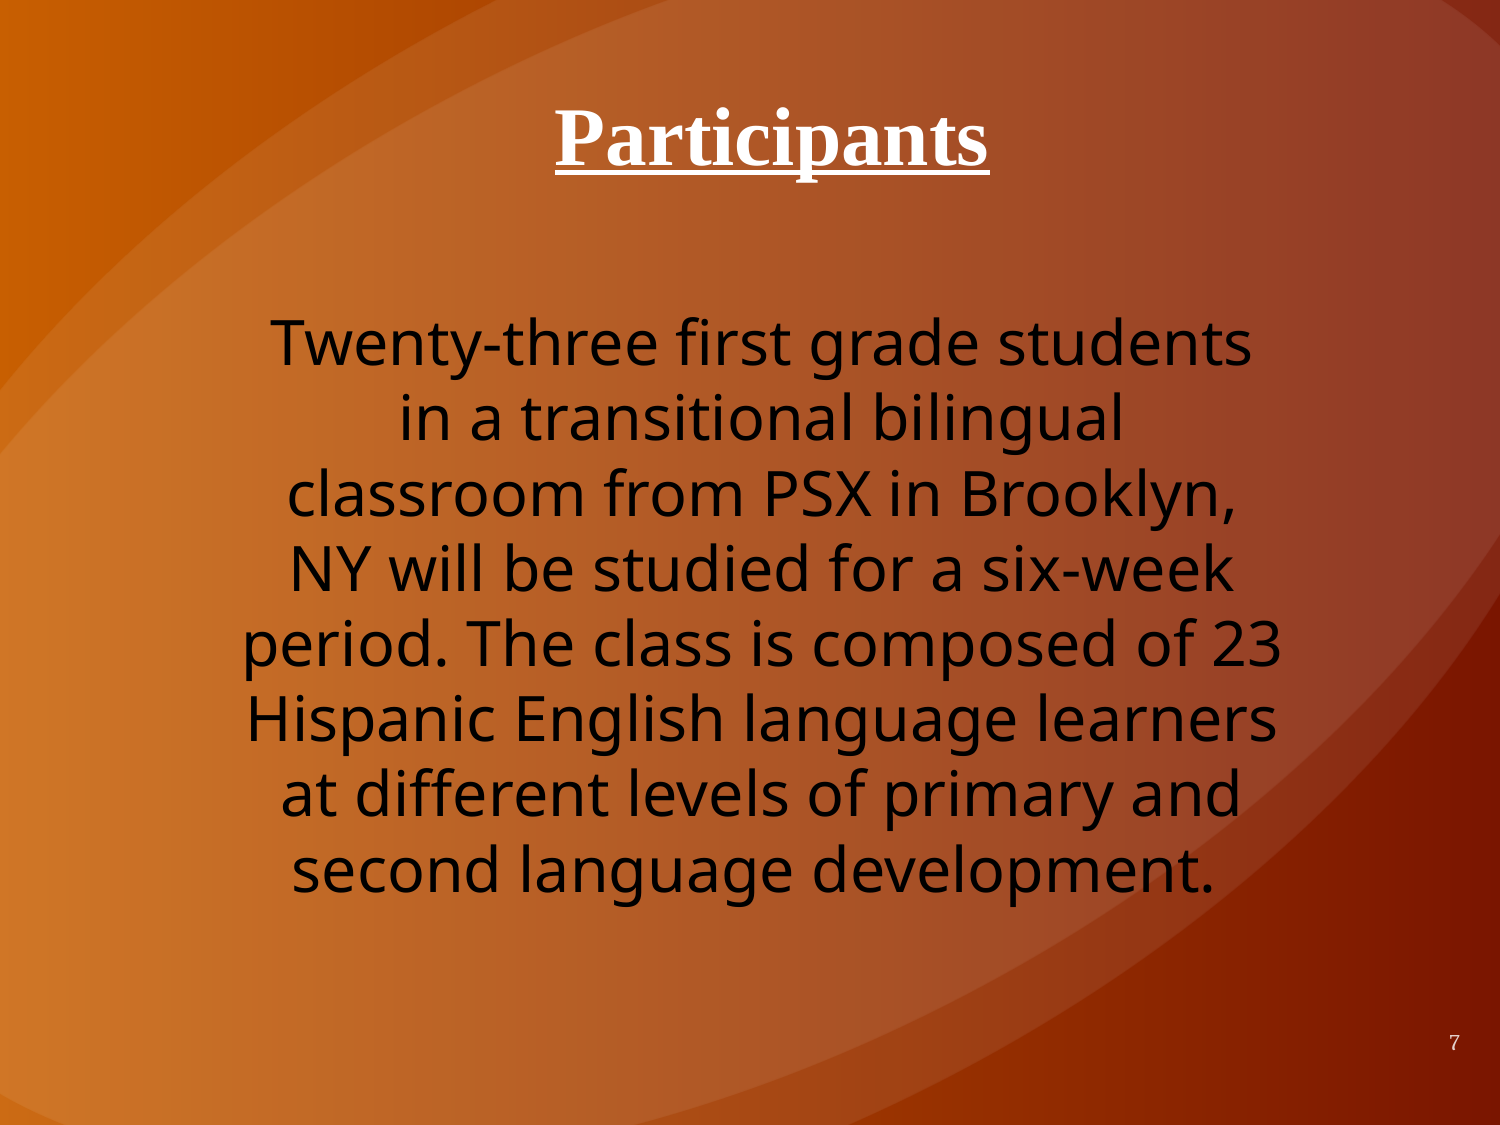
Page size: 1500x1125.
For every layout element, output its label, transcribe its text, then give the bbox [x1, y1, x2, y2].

picture [0, 0, 1500, 1125]
text_box Participants [539, 75, 1005, 190]
title Twenty-three first grade students in a transitional bilingual classroom from PSX in Brooklyn, NY will be studied for a six-week period. The class is composed of 23 Hispanic English language learners at different levels of primary and second language development. [225, 224, 1300, 988]
slide_number 7 [1387, 1025, 1475, 1063]
